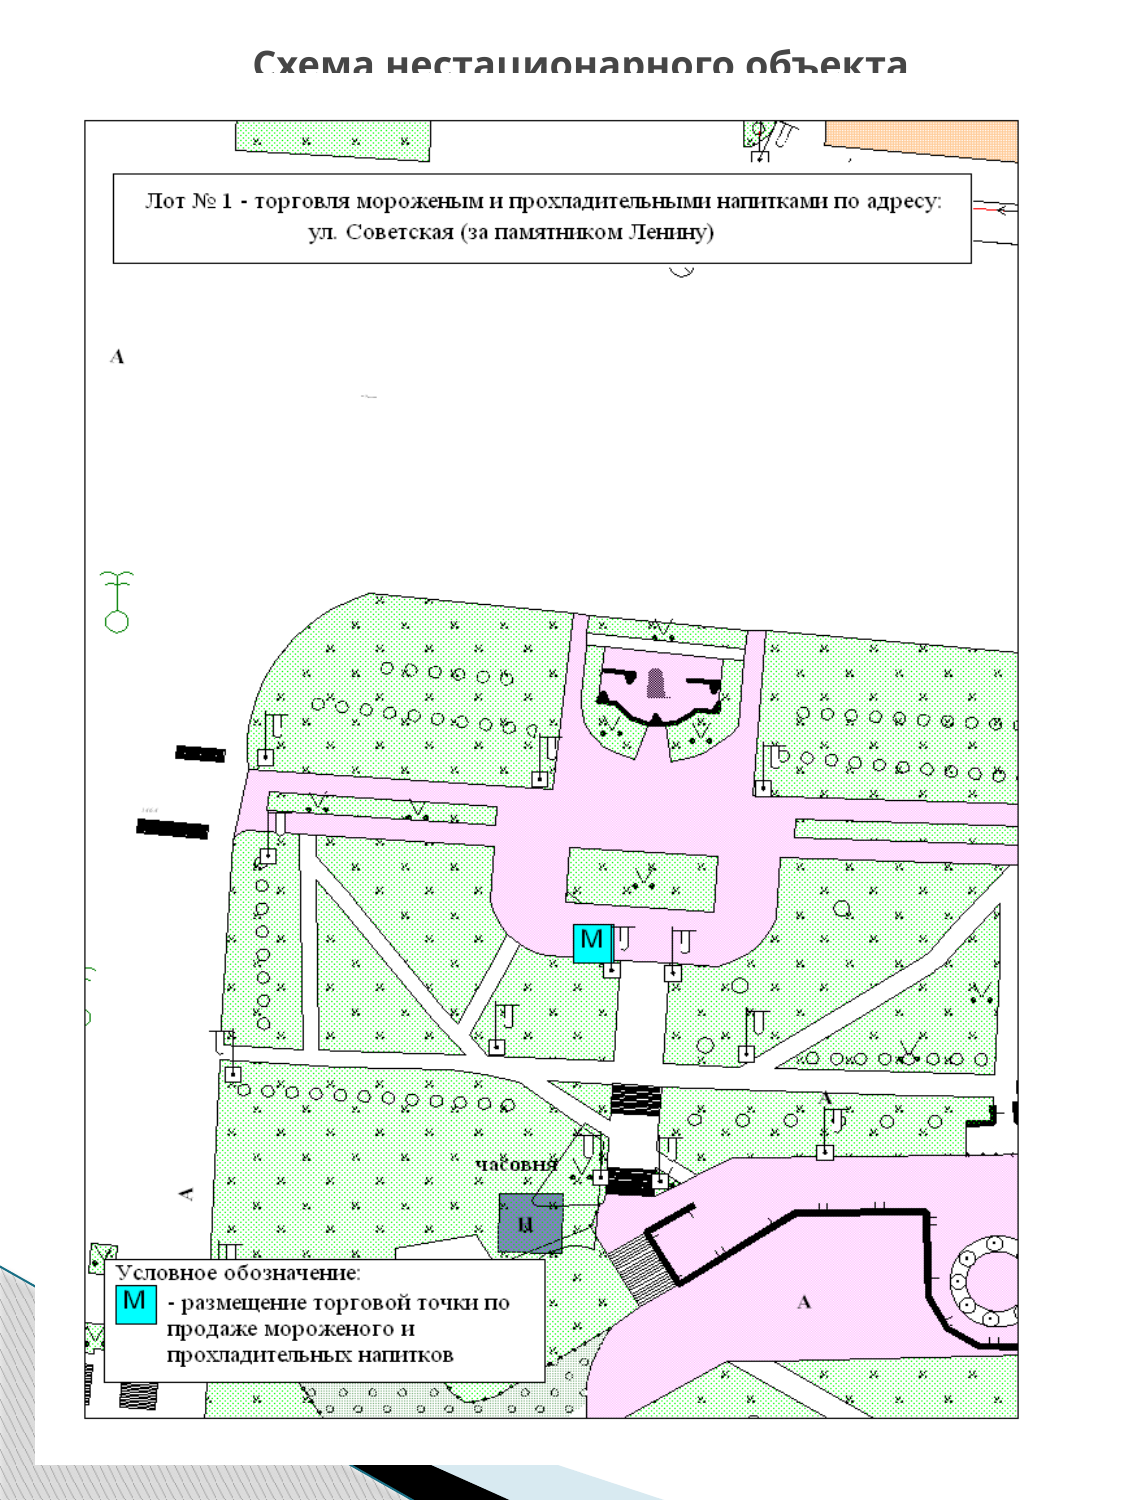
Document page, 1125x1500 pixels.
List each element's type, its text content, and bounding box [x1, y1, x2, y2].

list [34, 73, 1067, 1465]
title Схема нестационарного объекта [93, 33, 1069, 75]
